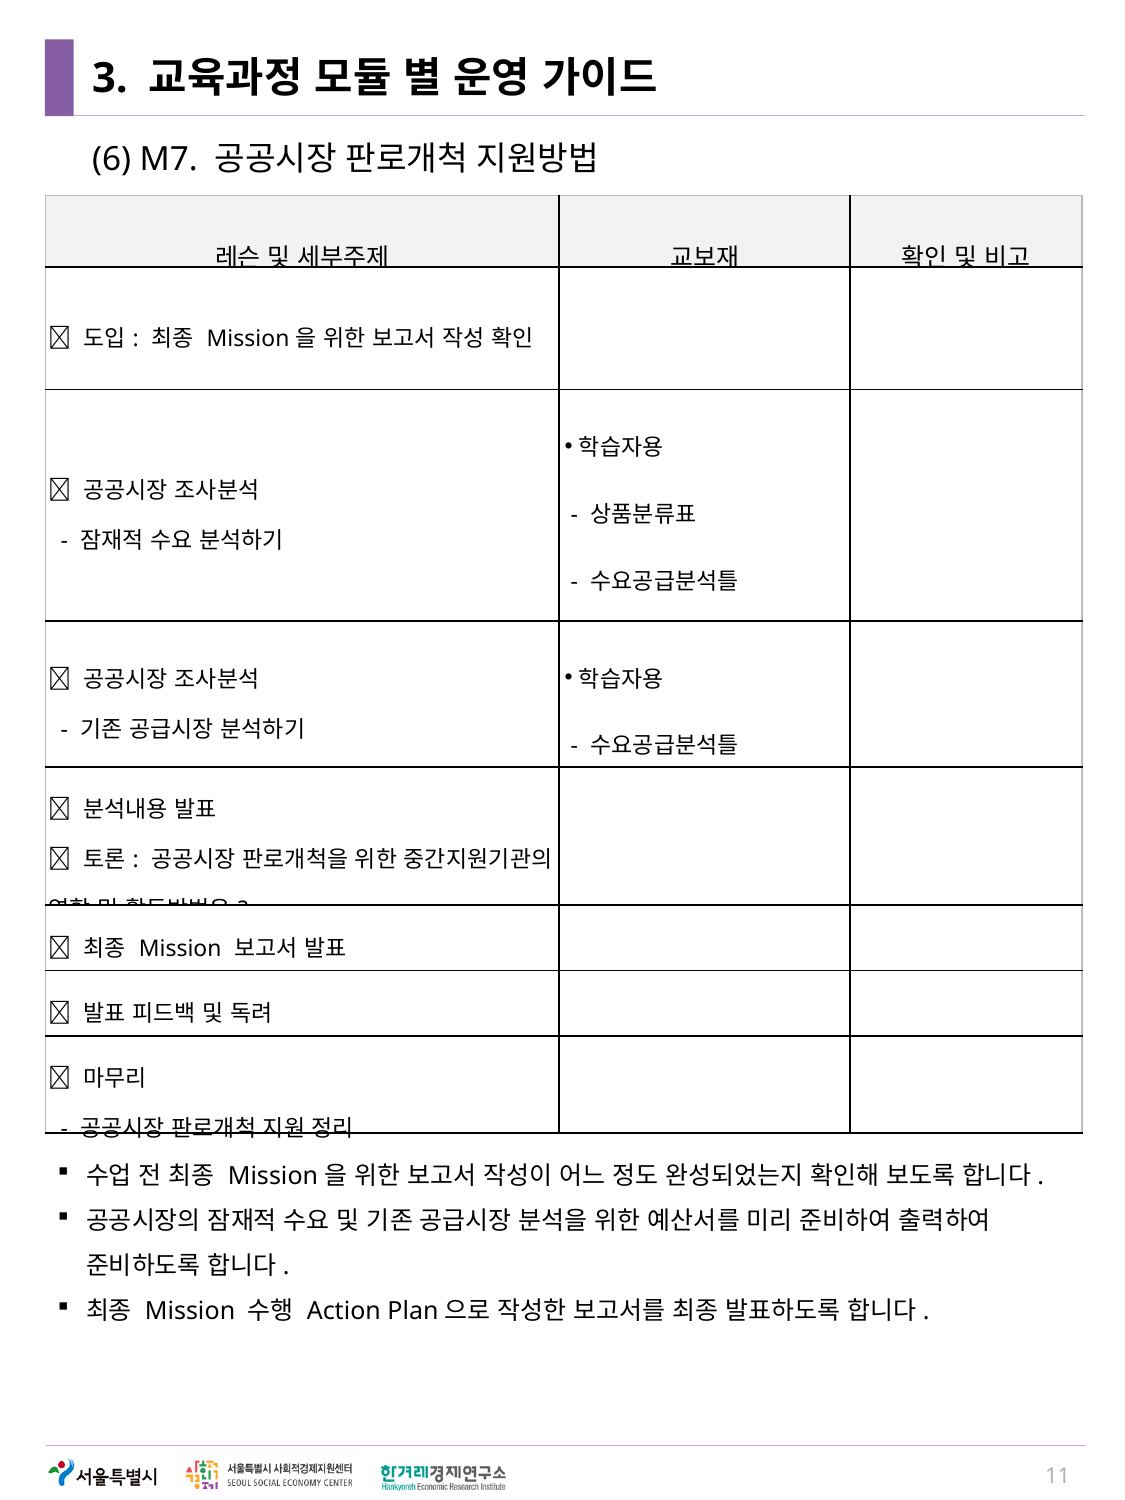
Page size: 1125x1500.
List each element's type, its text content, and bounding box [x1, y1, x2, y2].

table_cell [560, 268, 849, 389]
table_cell [851, 390, 1081, 620]
title 3. 교육과정 모듈 별 운영 가이드 [77, 49, 1034, 110]
table_cell  발표 피드백 및 독려 [46, 971, 558, 1035]
text_box 수업 전 최종 Mission을 위한 보고서 작성이 어느 정도 완성되었는지 확인해 보도록 합니다. 공공시장의 잠재적 수요 및 기존 공급시장 분석을 위한 예산서를 미리 준비하여 출력하여 준비하도록 합니다. 최종 Mission 수행 Action Plan으로 작성한 보고서를 최종 발표하도록 합니다. [42, 1137, 1083, 1332]
table_cell [560, 768, 849, 904]
picture [381, 1465, 506, 1491]
picture [178, 1451, 360, 1499]
table_cell  도입: 최종 Mission을 위한 보고서 작성 확인 [46, 268, 558, 389]
picture [48, 1457, 157, 1486]
table_cell [560, 971, 849, 1035]
table_cell  마무리 - 공공시장 판로개척 지원 정리 [46, 1037, 558, 1132]
text_box (6) M7. 공공시장 판로개척 지원방법 [77, 130, 705, 185]
slide_number 11 [832, 1436, 1086, 1500]
table_cell 학습자용 - 수요공급분석틀 [560, 622, 849, 766]
table_cell  공공시장 조사분석 - 잠재적 수요 분석하기 [46, 390, 558, 620]
table_cell [851, 622, 1081, 766]
table_header 확인 및 비고 [851, 196, 1081, 266]
table_cell  분석내용 발표  토론: 공공시장 판로개척을 위한 중간지원기관의 역할 및 활동방법은? [46, 768, 558, 904]
table_cell  최종 Mission 보고서 발표 [46, 906, 558, 970]
table_cell [560, 906, 849, 970]
table_cell [560, 1037, 849, 1132]
table_cell [851, 768, 1081, 904]
table_header 레슨 및 세부주제 [46, 196, 558, 266]
table_header 교보재 [560, 196, 849, 266]
table_cell  공공시장 조사분석 - 기존 공급시장 분석하기 [46, 622, 558, 766]
table_cell 학습자용 - 상품분류표 - 수요공급분석틀 - 예산서 [560, 390, 849, 620]
table_cell [851, 1037, 1081, 1132]
table_cell [851, 268, 1081, 389]
table_cell [851, 906, 1081, 970]
table_cell [851, 971, 1081, 1035]
